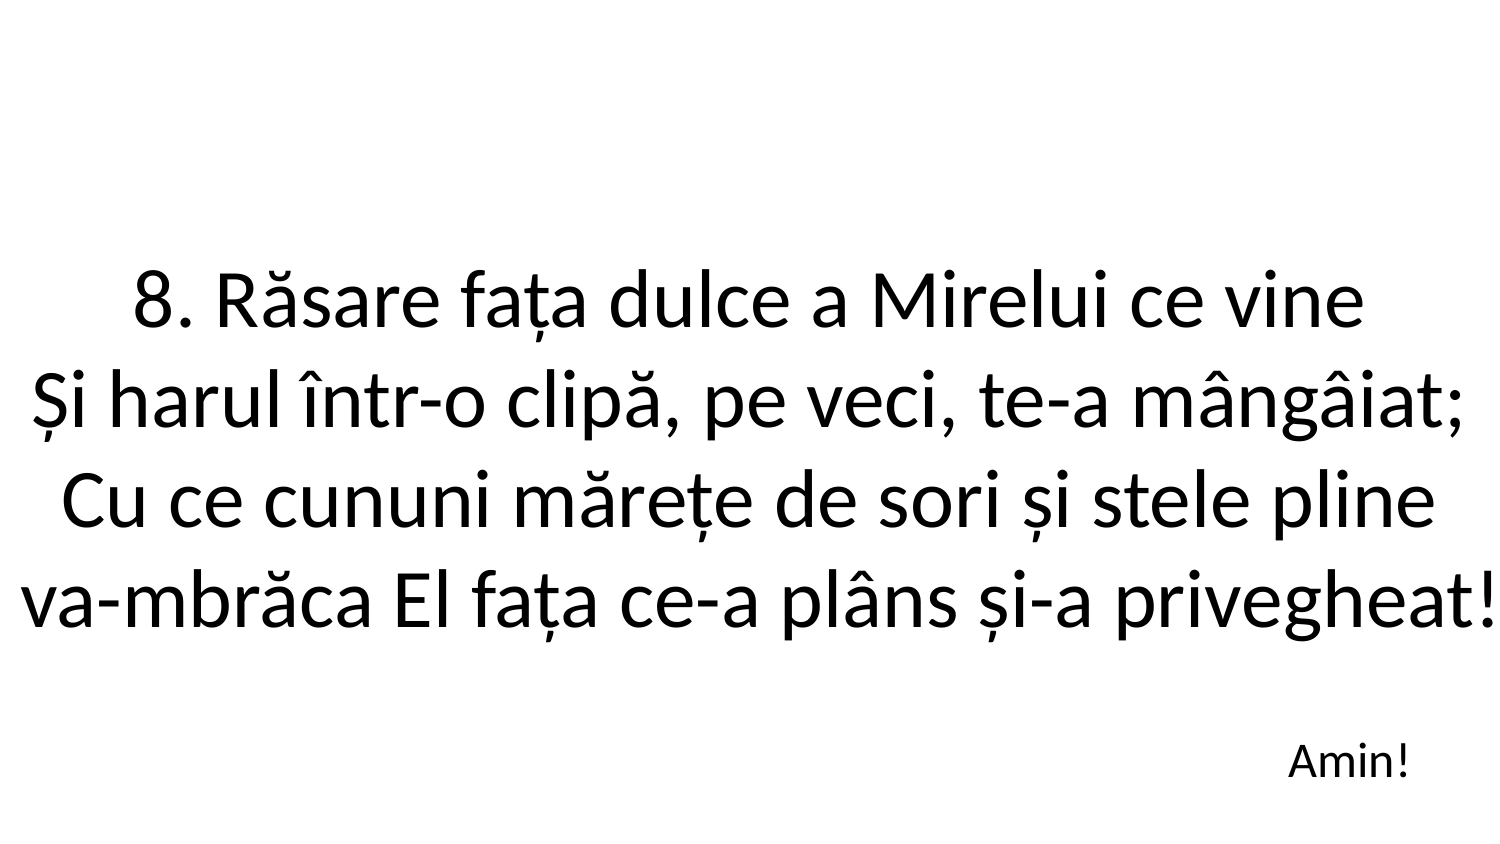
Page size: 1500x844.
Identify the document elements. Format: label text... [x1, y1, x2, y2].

text_box Amin! [1273, 674, 1427, 795]
text_box 8. Răsare fața dulce a Mirelui ce vine Și harul într-o clipă, pe veci, te-a mângâiat; Cu ce cununi mărețe de sori și stele pline Îți va-mbrăca El fața ce-a plâns și-a privegheat!... [0, 192, 1500, 652]
